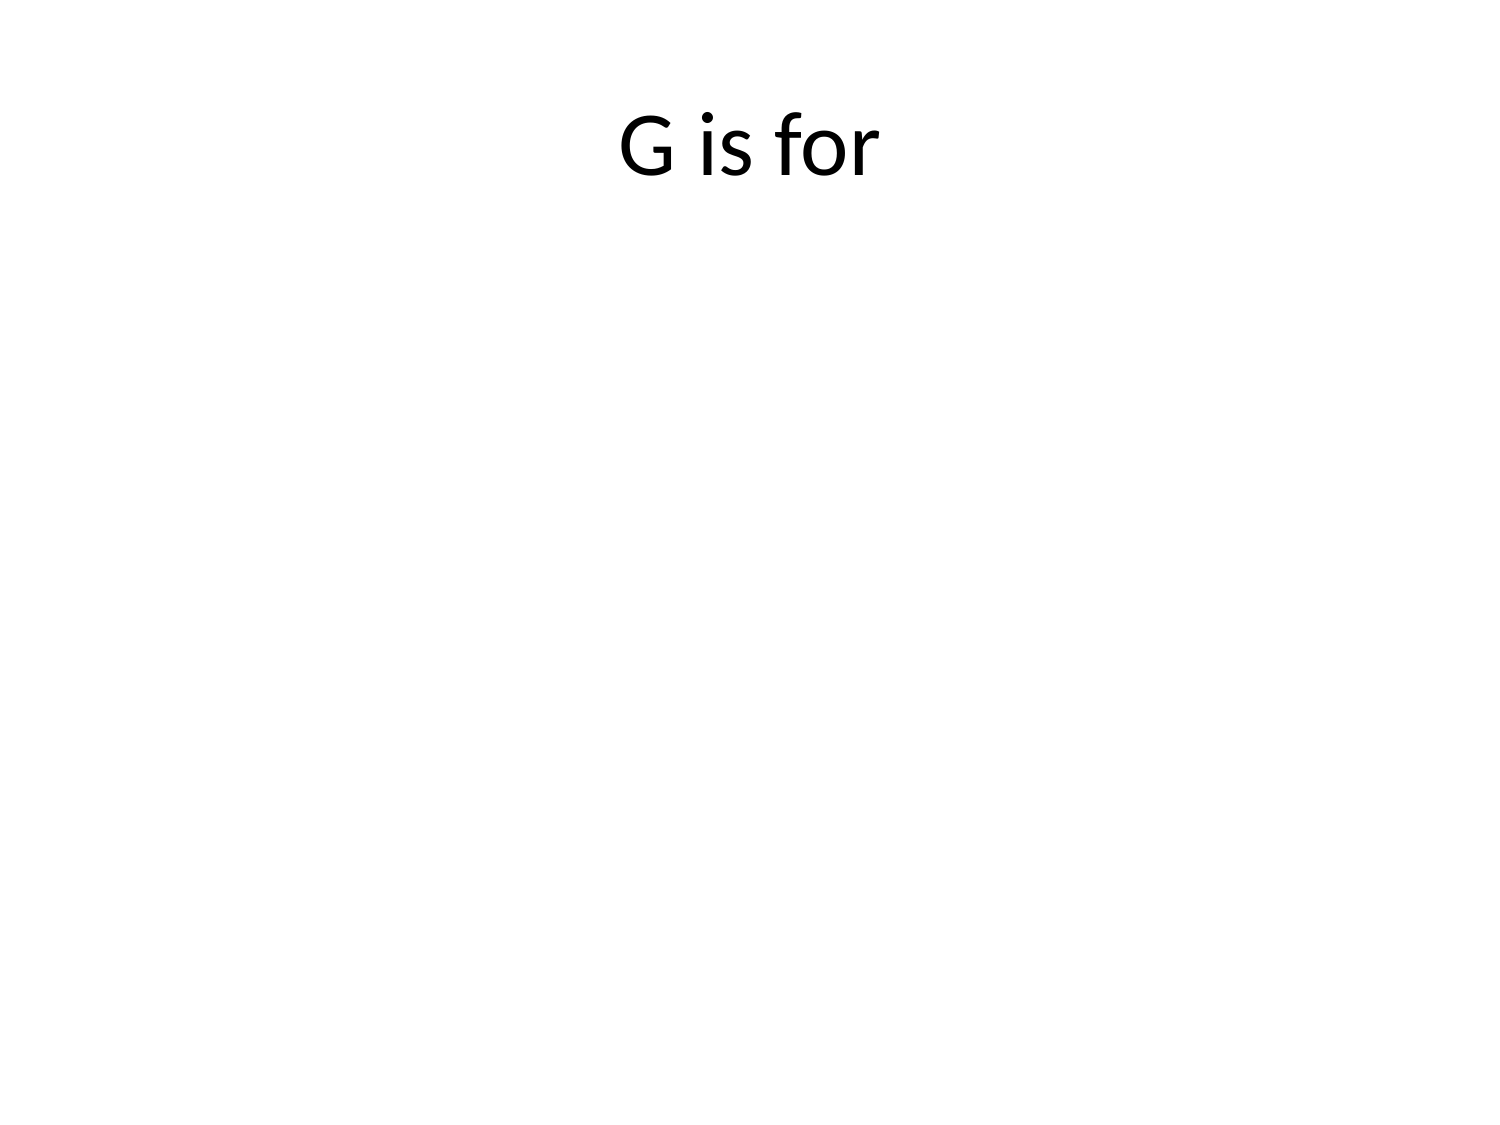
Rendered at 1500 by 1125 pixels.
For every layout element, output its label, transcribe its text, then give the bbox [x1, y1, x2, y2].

title G is for [75, 45, 1425, 233]
